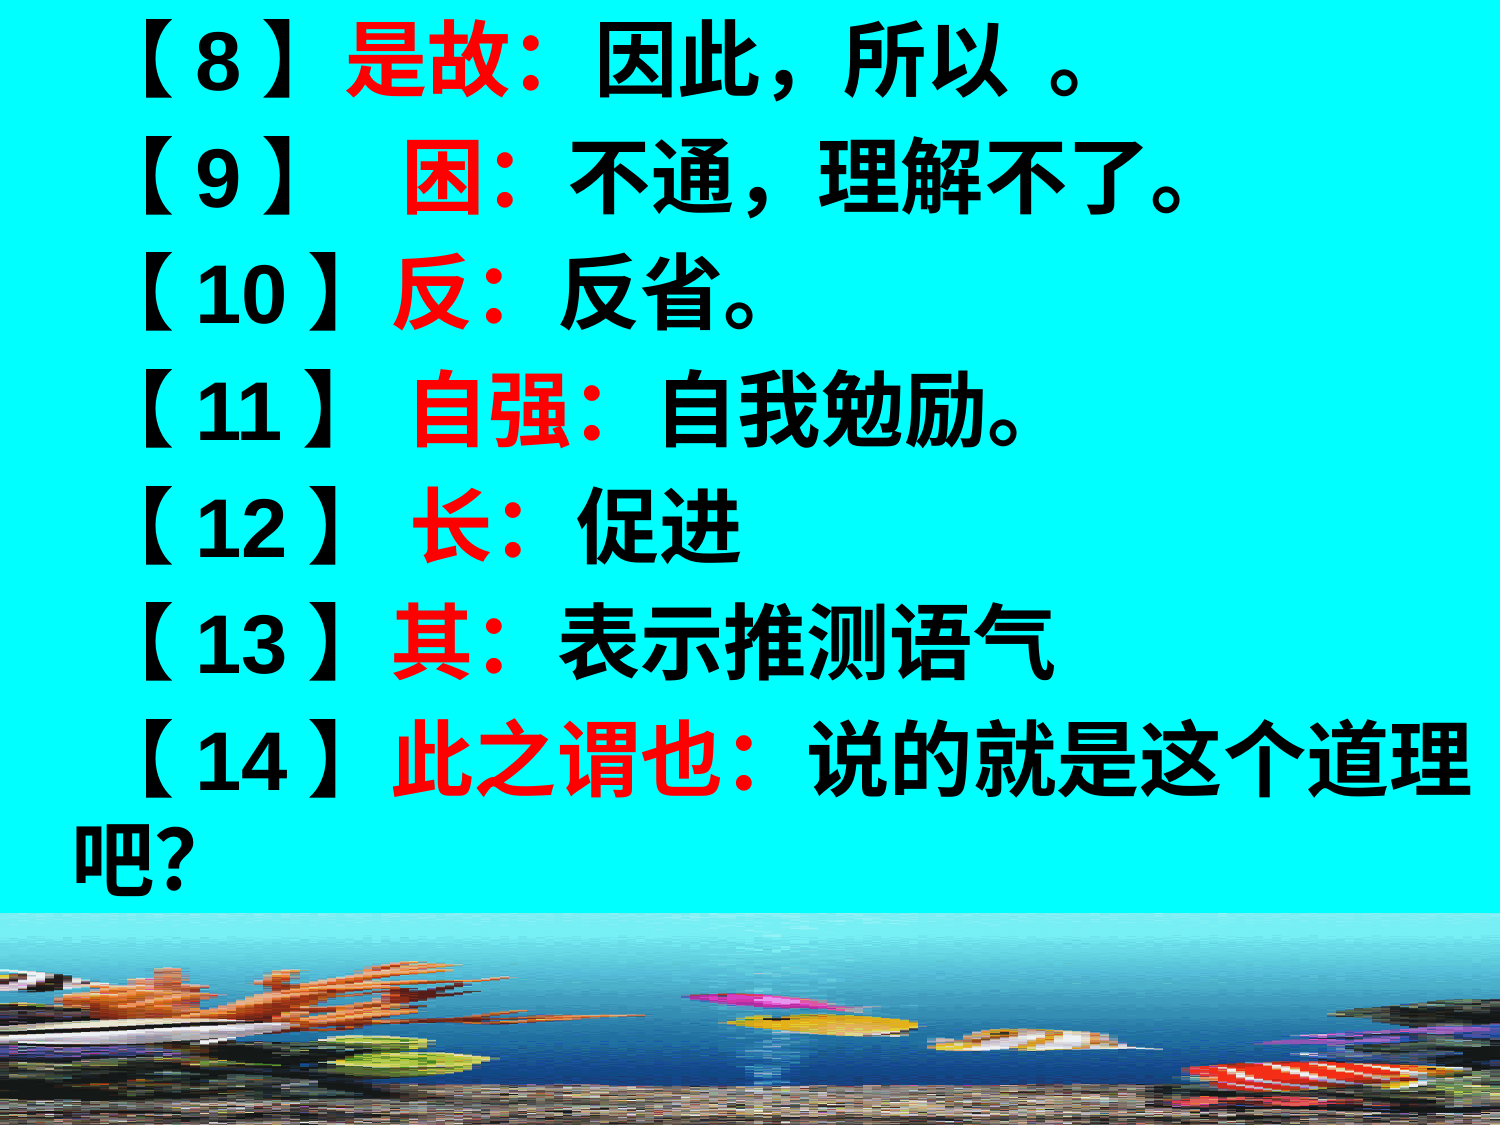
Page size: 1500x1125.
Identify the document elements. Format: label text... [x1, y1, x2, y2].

list 【8】是故：因此，所以 。 【9】 困：不通，理解不了。 【10】反：反省。 【11】 自强：自我勉励。 【12】 长：促进 【13】其：表示推测语气 【14】此之谓也：说的就是这个道理吧？ [0, 0, 1500, 913]
picture [0, 913, 1500, 1125]
